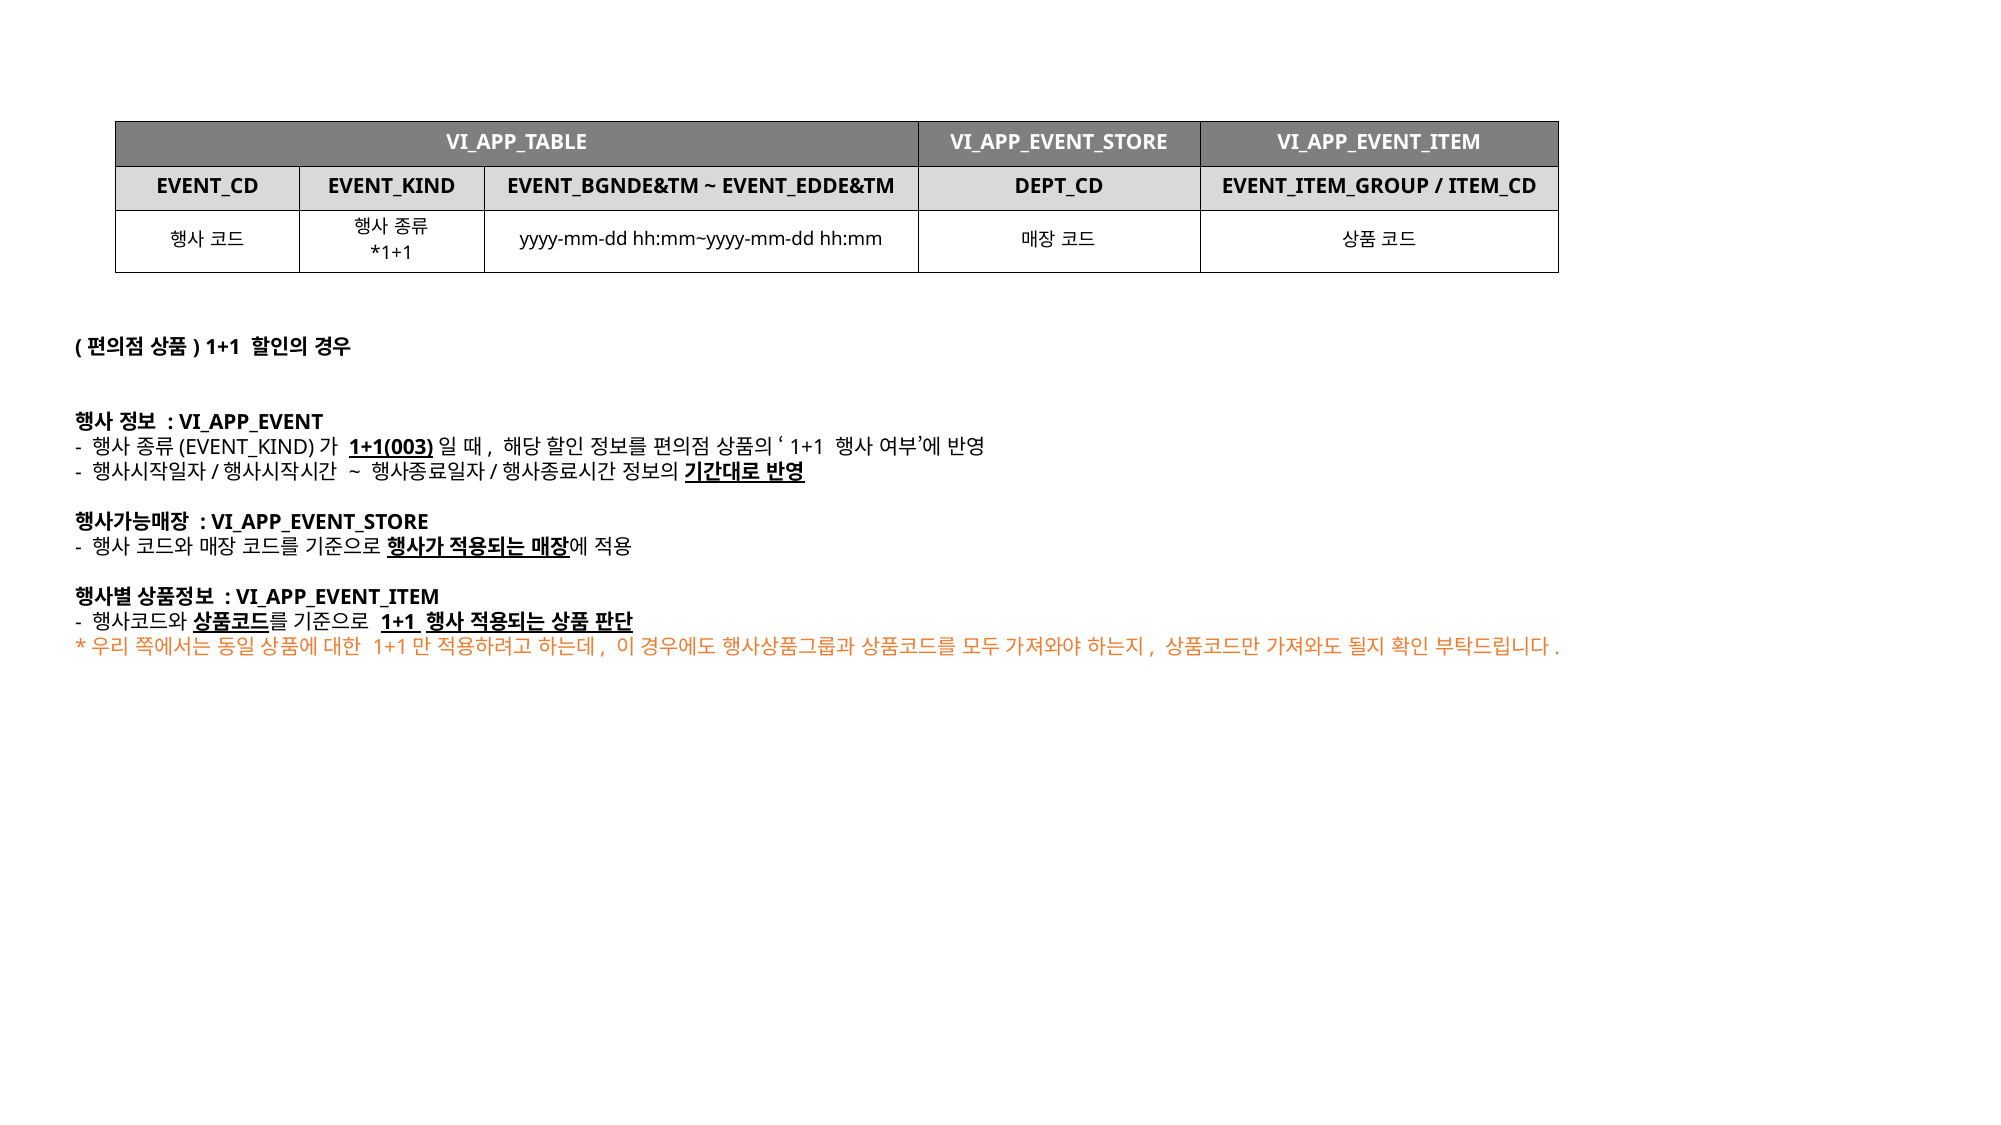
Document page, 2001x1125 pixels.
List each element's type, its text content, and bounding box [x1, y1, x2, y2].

table_cell 상품 코드 [1201, 211, 1558, 272]
table_cell EVENT_KIND [300, 167, 484, 210]
table_cell EVENT_ITEM_GROUP / ITEM_CD [1201, 167, 1558, 210]
table_header VI_APP_EVENT_STORE [919, 122, 1200, 166]
table_cell DEPT_CD [919, 167, 1200, 210]
table_header VI_APP_TABLE [116, 122, 918, 166]
table_cell 행사 코드 [116, 211, 299, 272]
table_cell EVENT_BGNDE&TM ~ EVENT_EDDE&TM [485, 167, 918, 210]
table_cell 행사 종류 *1+1 [300, 211, 484, 272]
table_cell yyyy-mm-dd hh:mm~yyyy-mm-dd hh:mm [485, 211, 918, 272]
table_header VI_APP_EVENT_ITEM [1201, 122, 1558, 166]
table_cell 매장 코드 [919, 211, 1200, 272]
text_box (편의점 상품) 1+1 할인의 경우 행사 정보 : VI_APP_EVENT - 행사 종류(EVENT_KIND)가 1+1(003)일 때, 해당 할인 정보를 편의점 상품의 ‘1+1 행사 여부’에 반영 - 행사시작일자/행사시작시간 ~ 행사종료일자/행사종료시간 정보의 기간대로 반영 행사가능매장 : VI_APP_EVENT_STORE - 행사 코드와 매장 코드를 기준으로 행사가 적용되는 매장에 적용 행사별 상품정보 : VI_APP_EVENT_ITEM - 행사코드와 상품코드를 기준으로 1+1 행사 적용되는 상품 판단 *우리 쪽에서는 동일 상품에 대한 1+1만 적용하려고 하는데, 이 경우에도 행사상품그룹과 상품코드를 모두 가져와야 하는지, 상품코드만 가져와도 될지 확인 부탁드립니다. [60, 326, 1575, 666]
table_cell EVENT_CD [116, 167, 299, 210]
